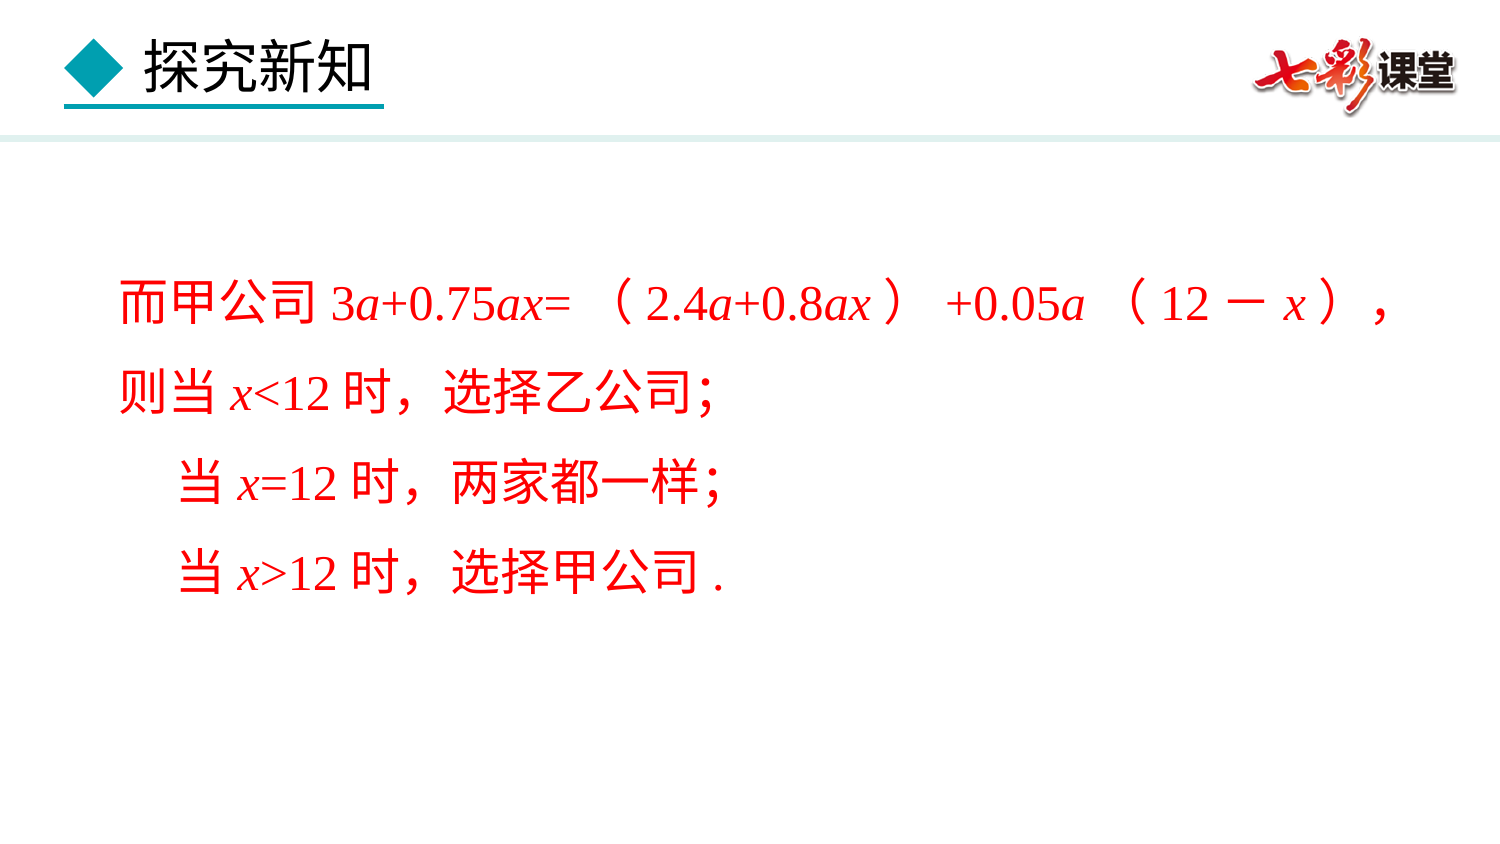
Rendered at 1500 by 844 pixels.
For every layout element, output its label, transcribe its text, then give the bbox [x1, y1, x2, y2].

text_box 而甲公司3a+0.75ax=（2.4a+0.8ax）+0.05a（12－x）， 则当x<12时，选择乙公司； 当x=12时，两家都一样； 当x>12时，选择甲公司. [103, 232, 1433, 608]
picture [1249, 32, 1461, 118]
